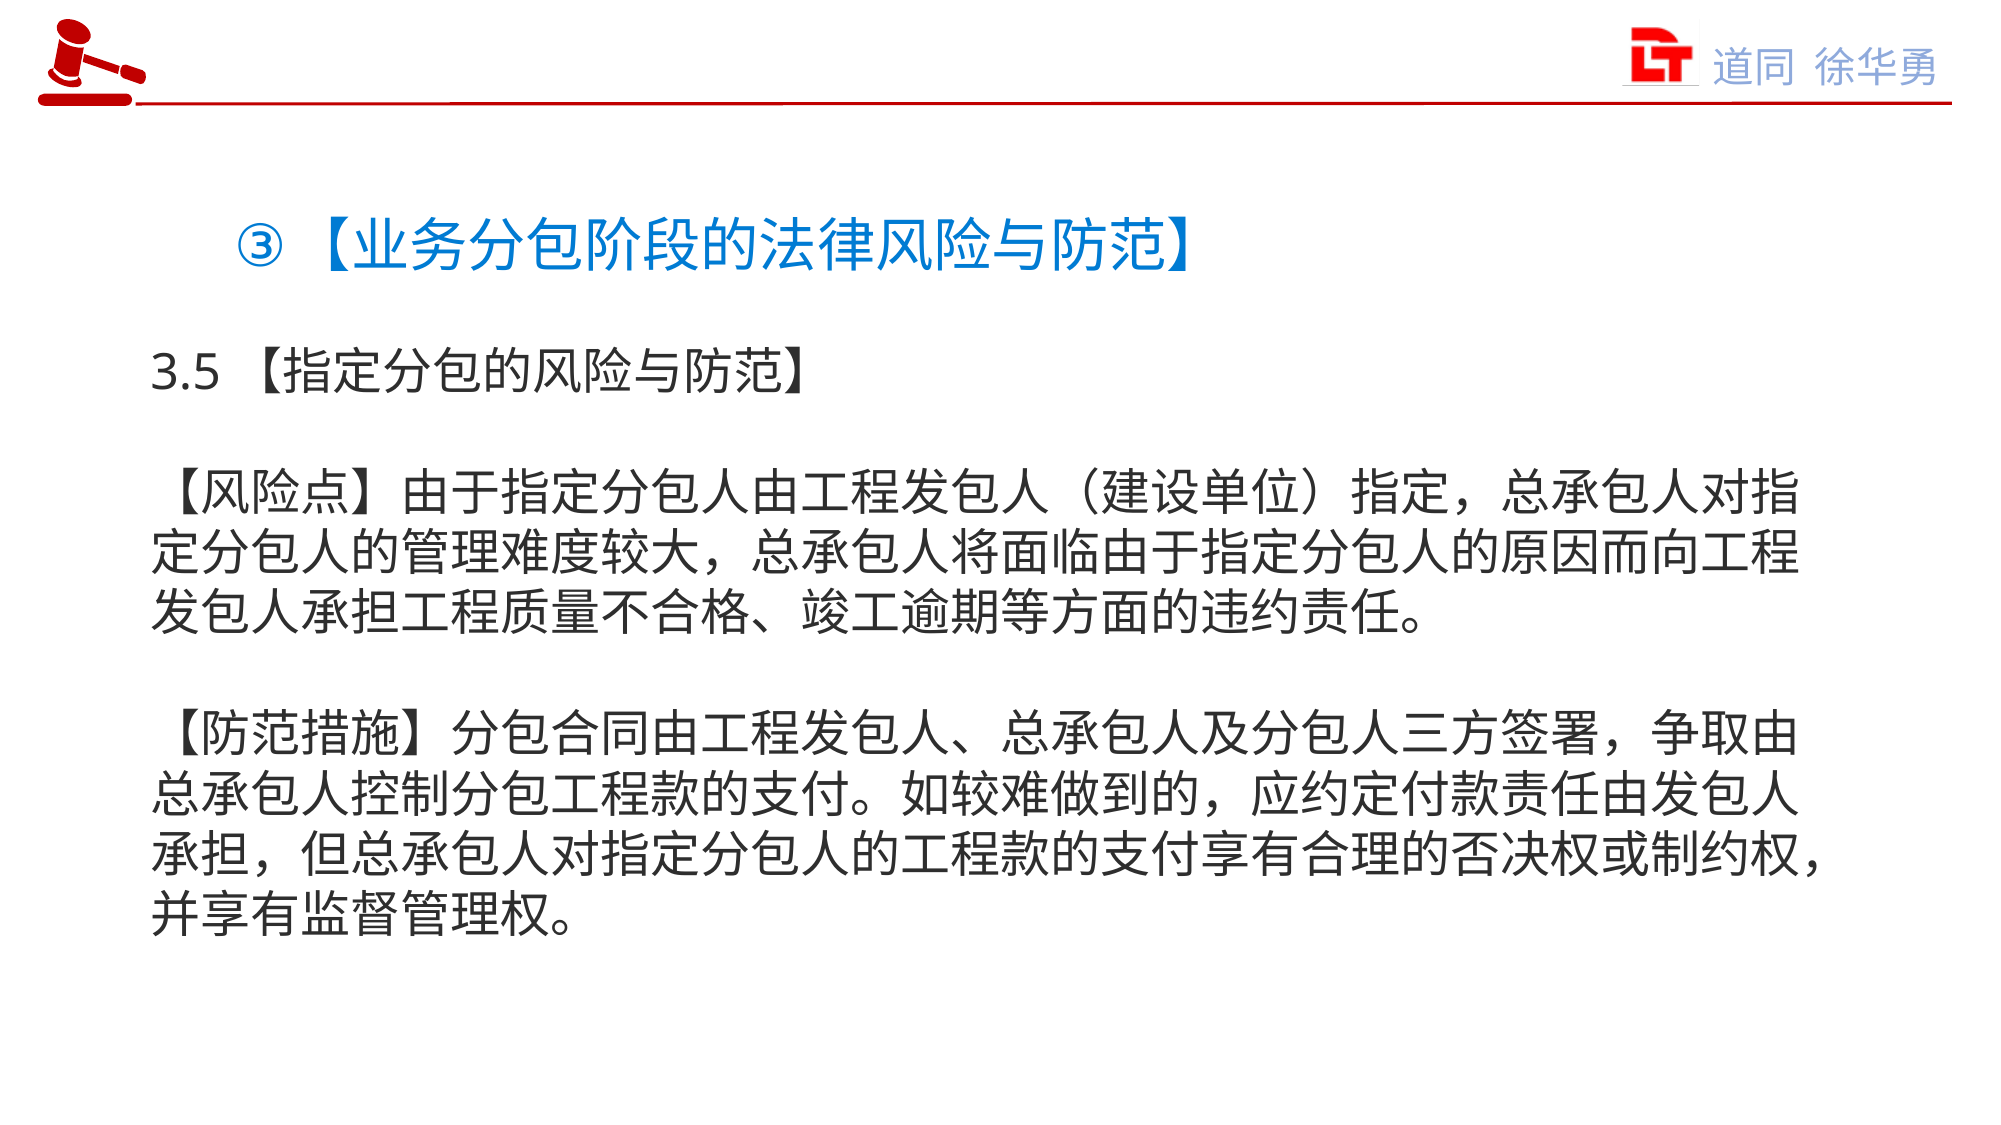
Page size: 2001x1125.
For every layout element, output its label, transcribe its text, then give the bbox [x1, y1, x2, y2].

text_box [37, 17, 1954, 106]
picture [1622, 19, 1699, 97]
text_box 【业务分包阶段的法律风险与防范】 3.5【指定分包的风险与防范】 【风险点】由于指定分包人由工程发包人（建设单位）指定，总承包人对指定分包人的管理难度较大，总承包人将面临由于指定分包人的原因而向工程发包人承担工程质量不合格、竣工逾期等方面的违约责任。 【防范措施】分包合同由工程发包人、总承包人及分包人三方签署，争取由总承包人控制分包工程款的支付。如较难做到的，应约定付款责任由发包人承担，但总承包人对指定分包人的工程款的支付享有合理的否决权或制约权，并享有监督管理权。 [135, 210, 1830, 951]
